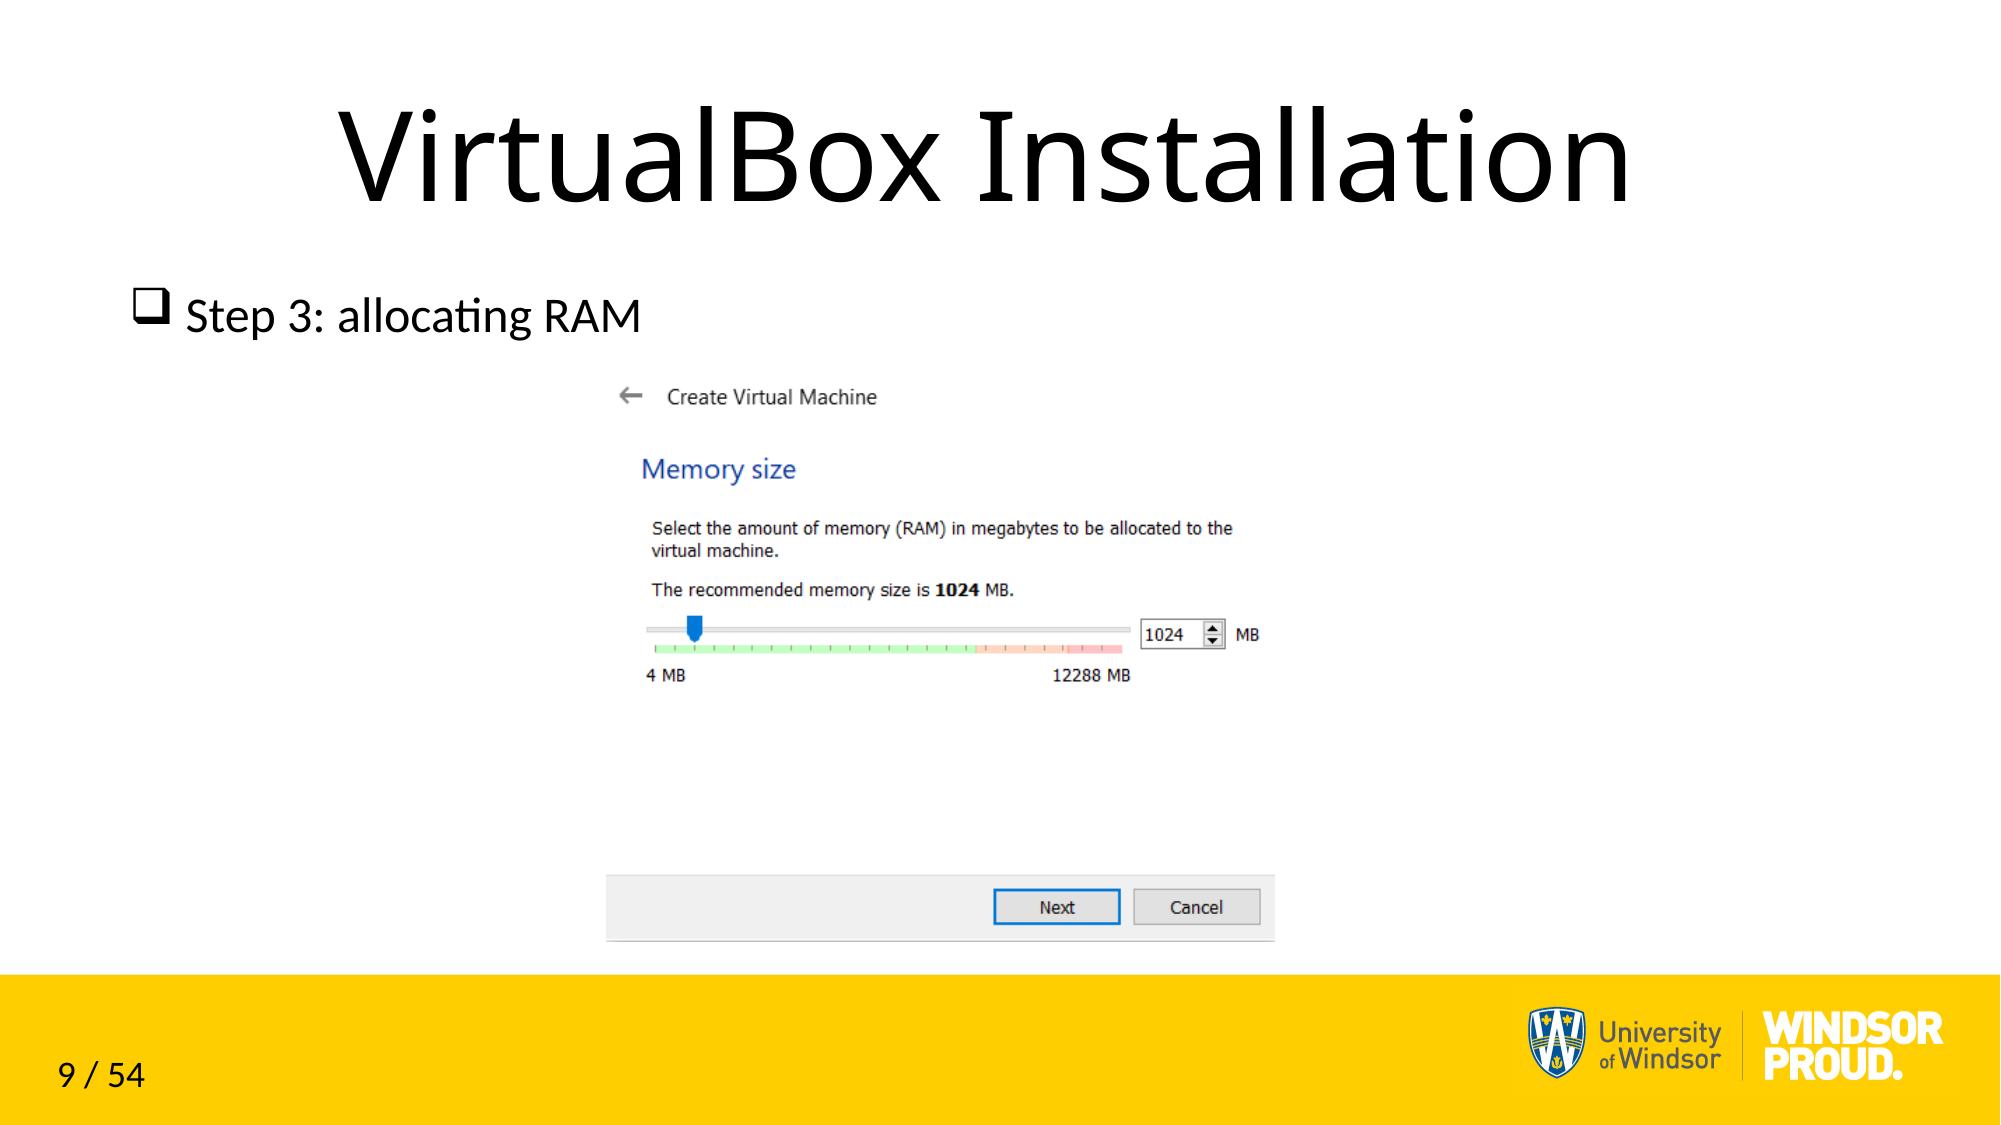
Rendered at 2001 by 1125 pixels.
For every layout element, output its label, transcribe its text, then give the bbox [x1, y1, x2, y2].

subtitle Step 3: allocating RAM [114, 281, 1893, 930]
title VirtualBox Installation [249, 48, 1726, 237]
slide_number 9 [42, 1042, 525, 1103]
picture [0, 0, 2000, 1125]
